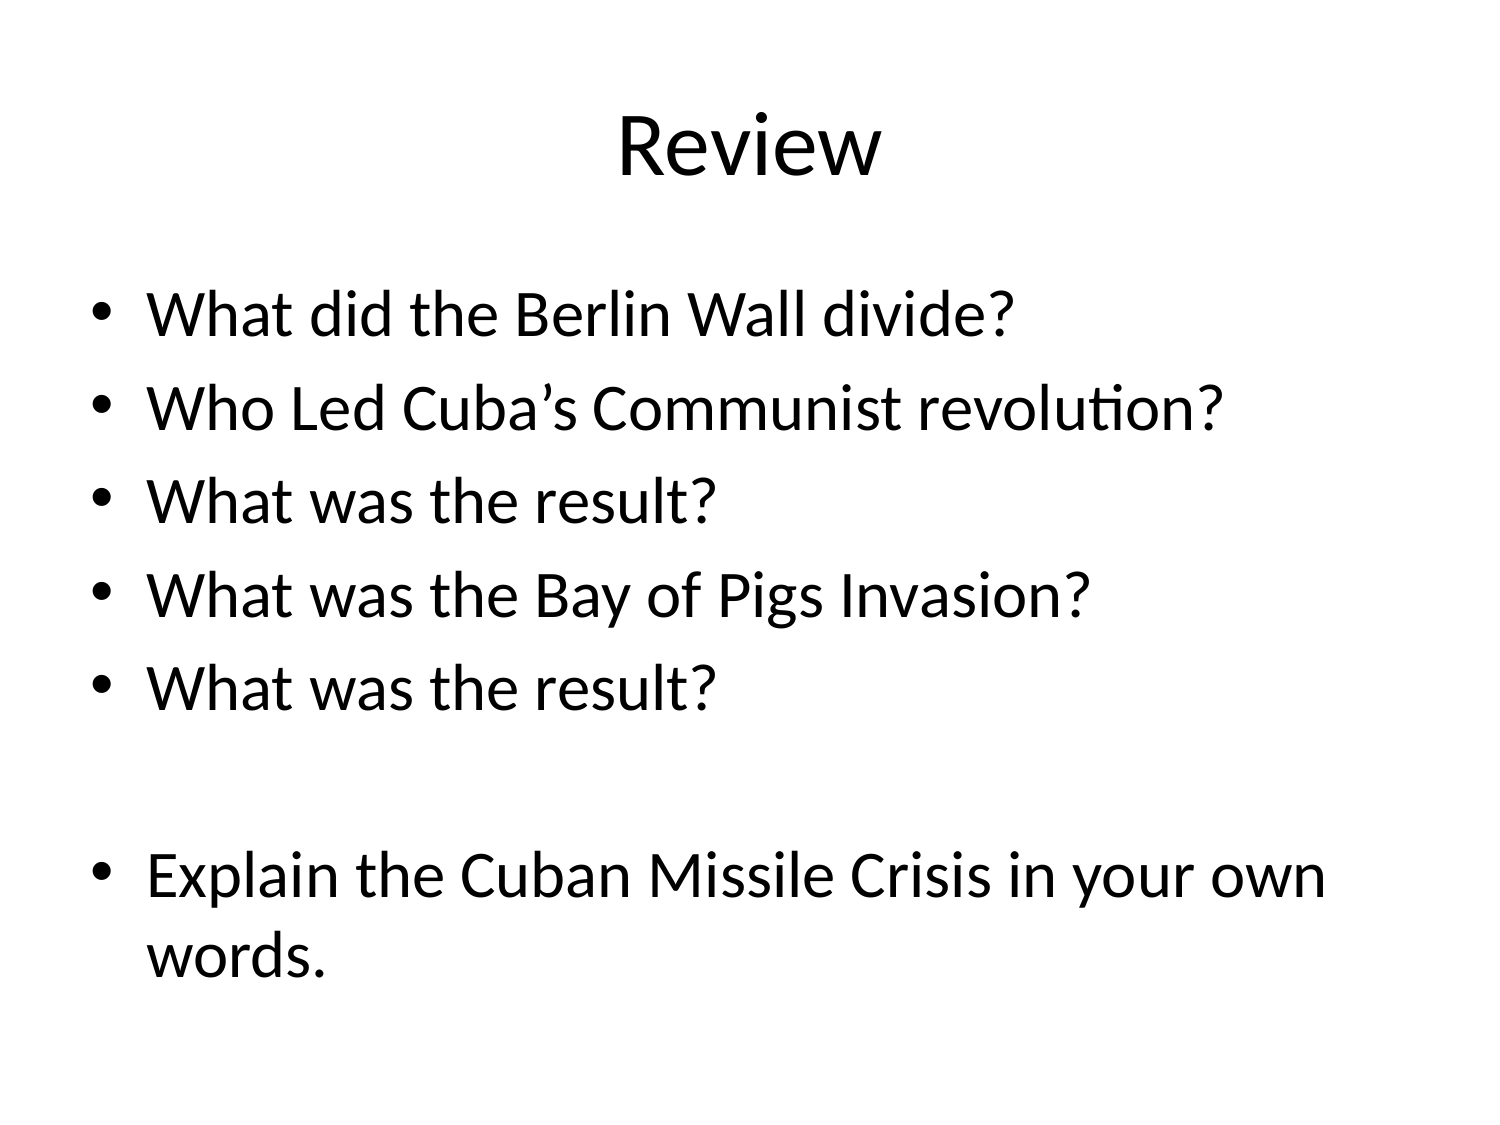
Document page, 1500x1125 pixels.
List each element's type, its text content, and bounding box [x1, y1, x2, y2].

title Review [75, 45, 1425, 233]
list What did the Berlin Wall divide? Who Led Cuba’s Communist revolution? What was the result? What was the Bay of Pigs Invasion? What was the result? Explain the Cuban Missile Crisis in your own words. [75, 262, 1425, 1005]
